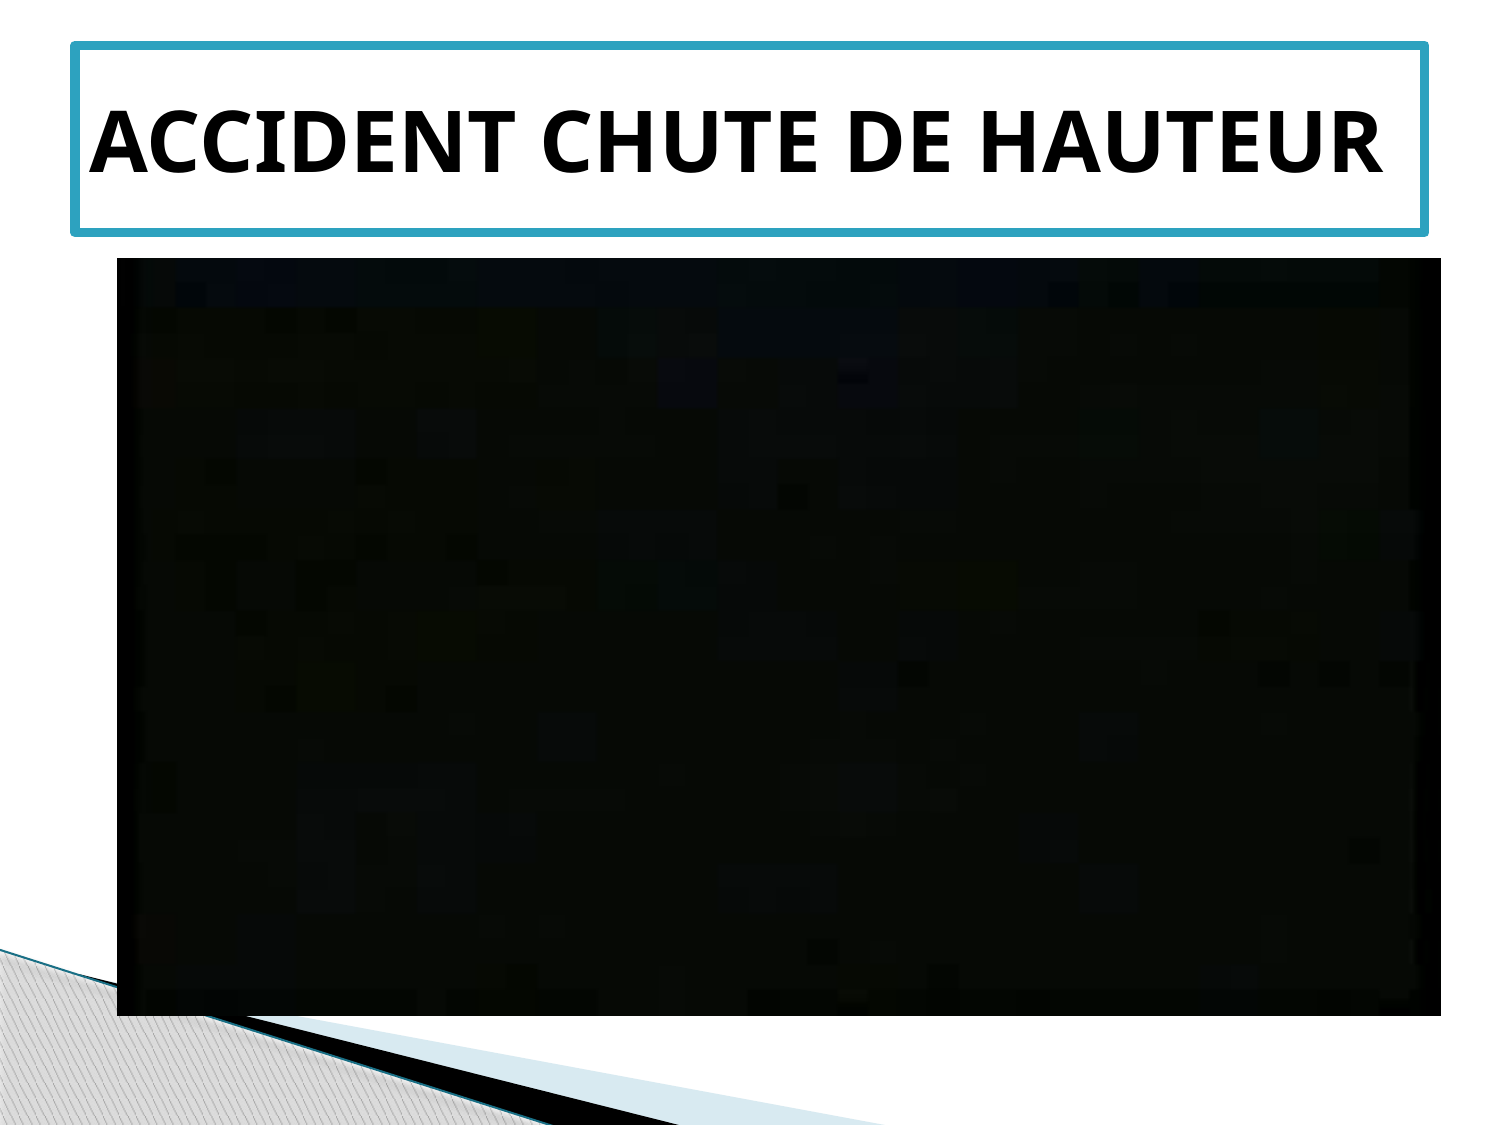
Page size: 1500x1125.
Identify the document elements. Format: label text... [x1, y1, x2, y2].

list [116, 257, 1442, 1018]
title ACCIDENT CHUTE DE HAUTEUR [70, 41, 1429, 237]
